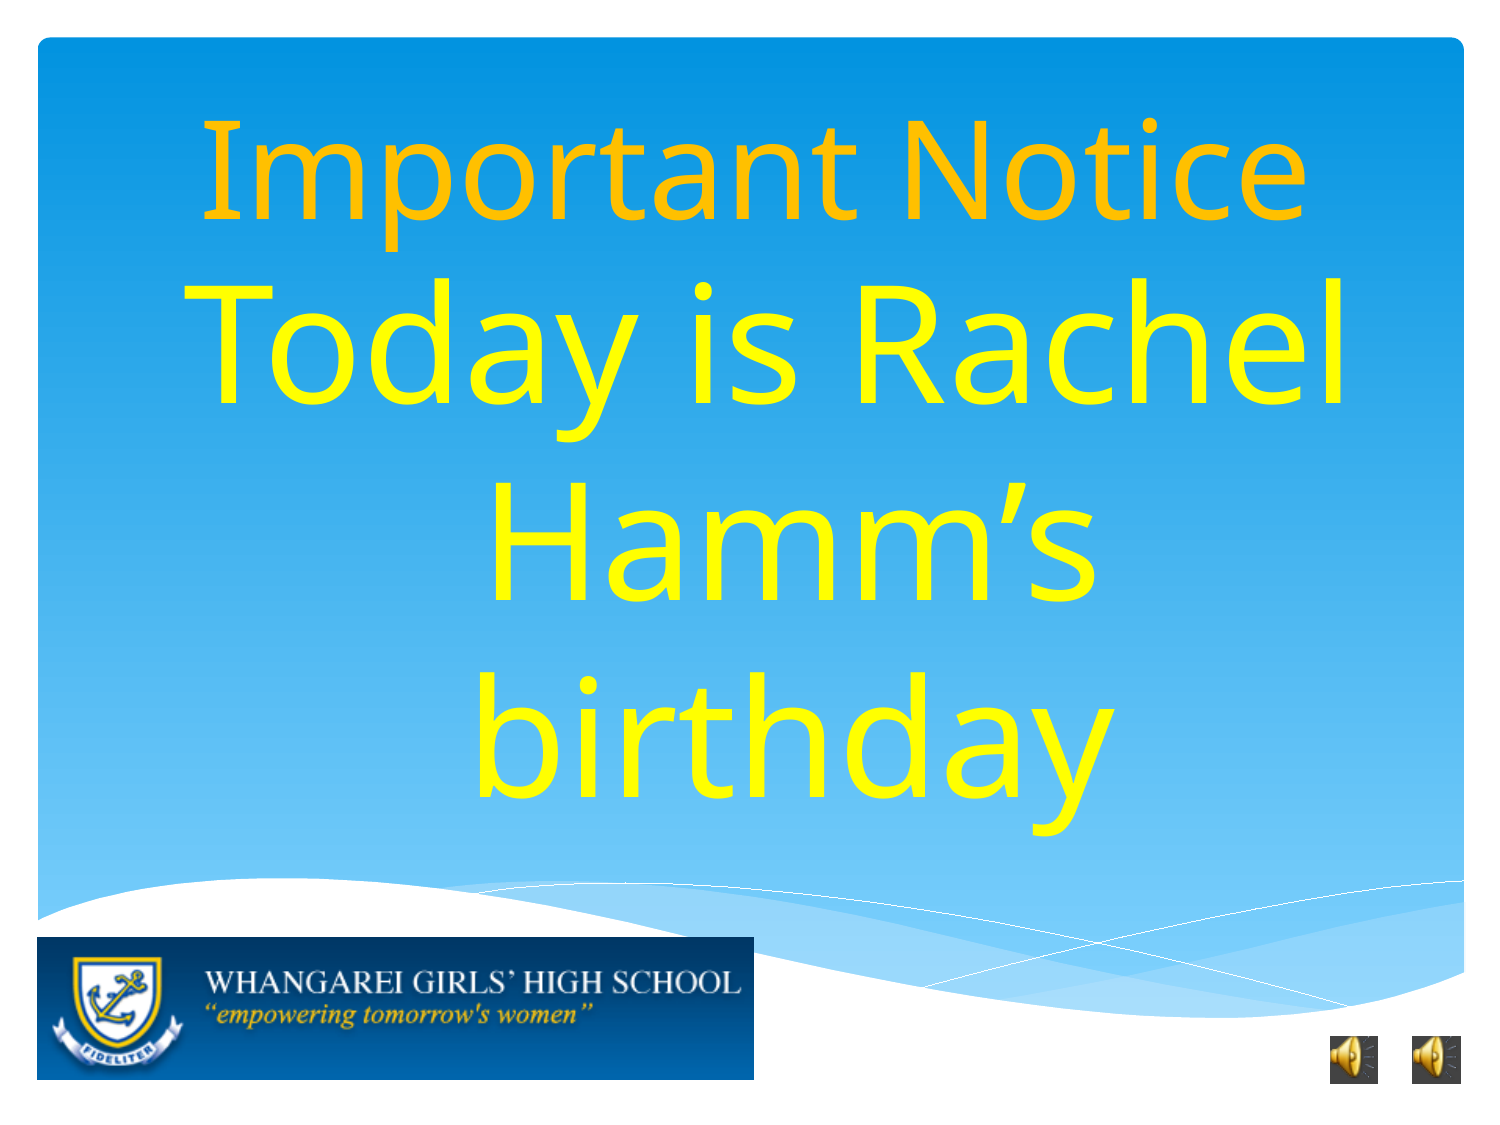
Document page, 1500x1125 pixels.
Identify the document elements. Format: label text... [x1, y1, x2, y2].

text_box Important Notice [149, 37, 1362, 255]
picture [1328, 1034, 1380, 1086]
picture [1411, 1034, 1462, 1086]
picture [37, 937, 754, 1080]
text_box Today is Rachel Hamm’s birthday [149, 231, 1391, 963]
